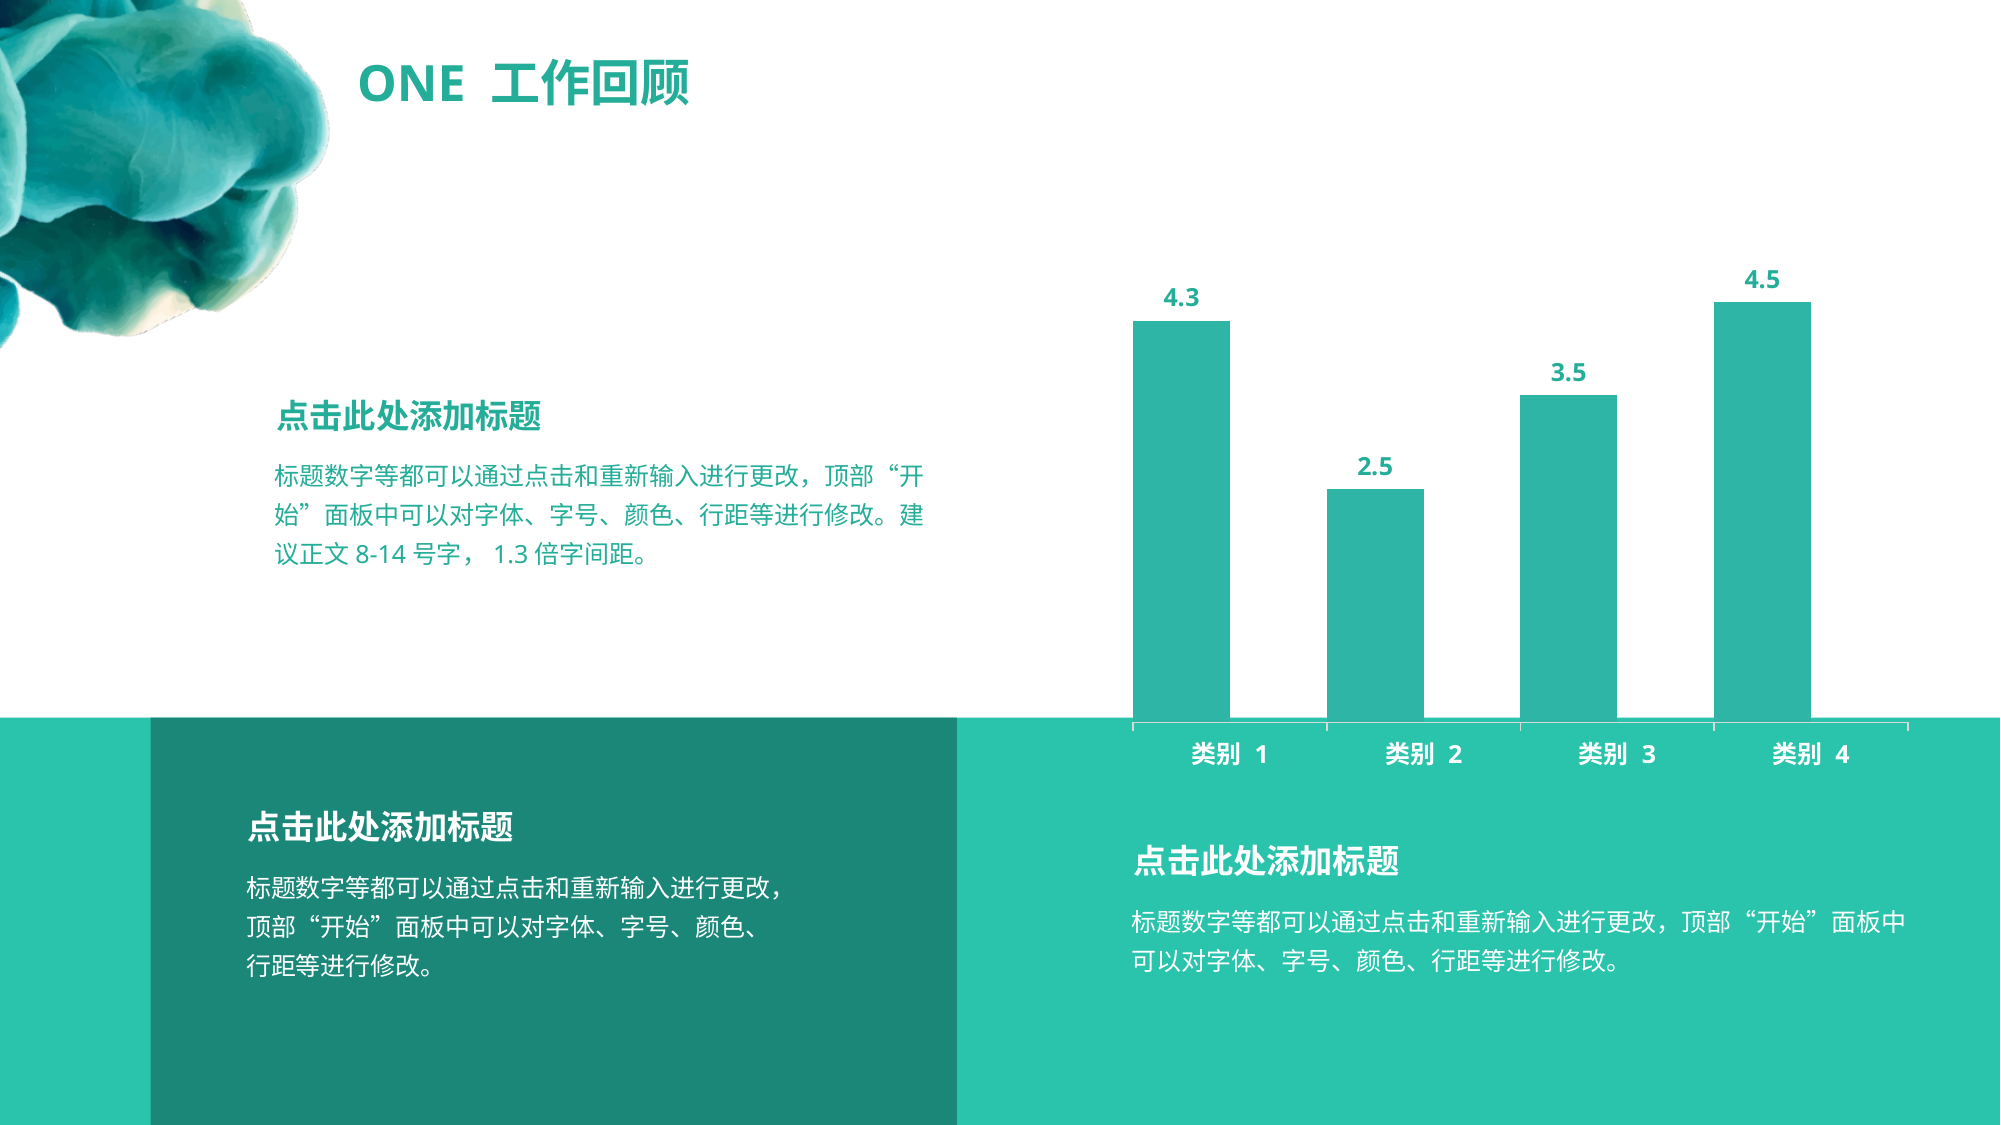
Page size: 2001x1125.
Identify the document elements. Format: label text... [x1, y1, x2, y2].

text_box 标题数字等都可以通过点击和重新输入进行更改，顶部“开始”面板中可以对字体、字号、颜色、行距等进行修改。 [1117, 890, 1924, 983]
chart [1117, 244, 1924, 783]
text_box 标题数字等都可以通过点击和重新输入进行更改，顶部“开始”面板中可以对字体、字号、颜色、行距等进行修改。 [231, 856, 805, 988]
text_box 点击此处添加标题 [233, 787, 529, 854]
list ONE 工作回顾 [341, 41, 1268, 130]
text_box 点击此处添加标题 [1118, 821, 1415, 888]
text_box [958, 717, 2000, 1125]
text_box [150, 717, 958, 1125]
text_box 标题数字等都可以通过点击和重新输入进行更改，顶部“开始”面板中可以对字体、字号、颜色、行距等进行修改。建议正文8-14号字，1.3倍字间距。 [259, 444, 957, 576]
text_box [0, 717, 150, 1125]
text_box 点击此处添加标题 [261, 375, 558, 442]
